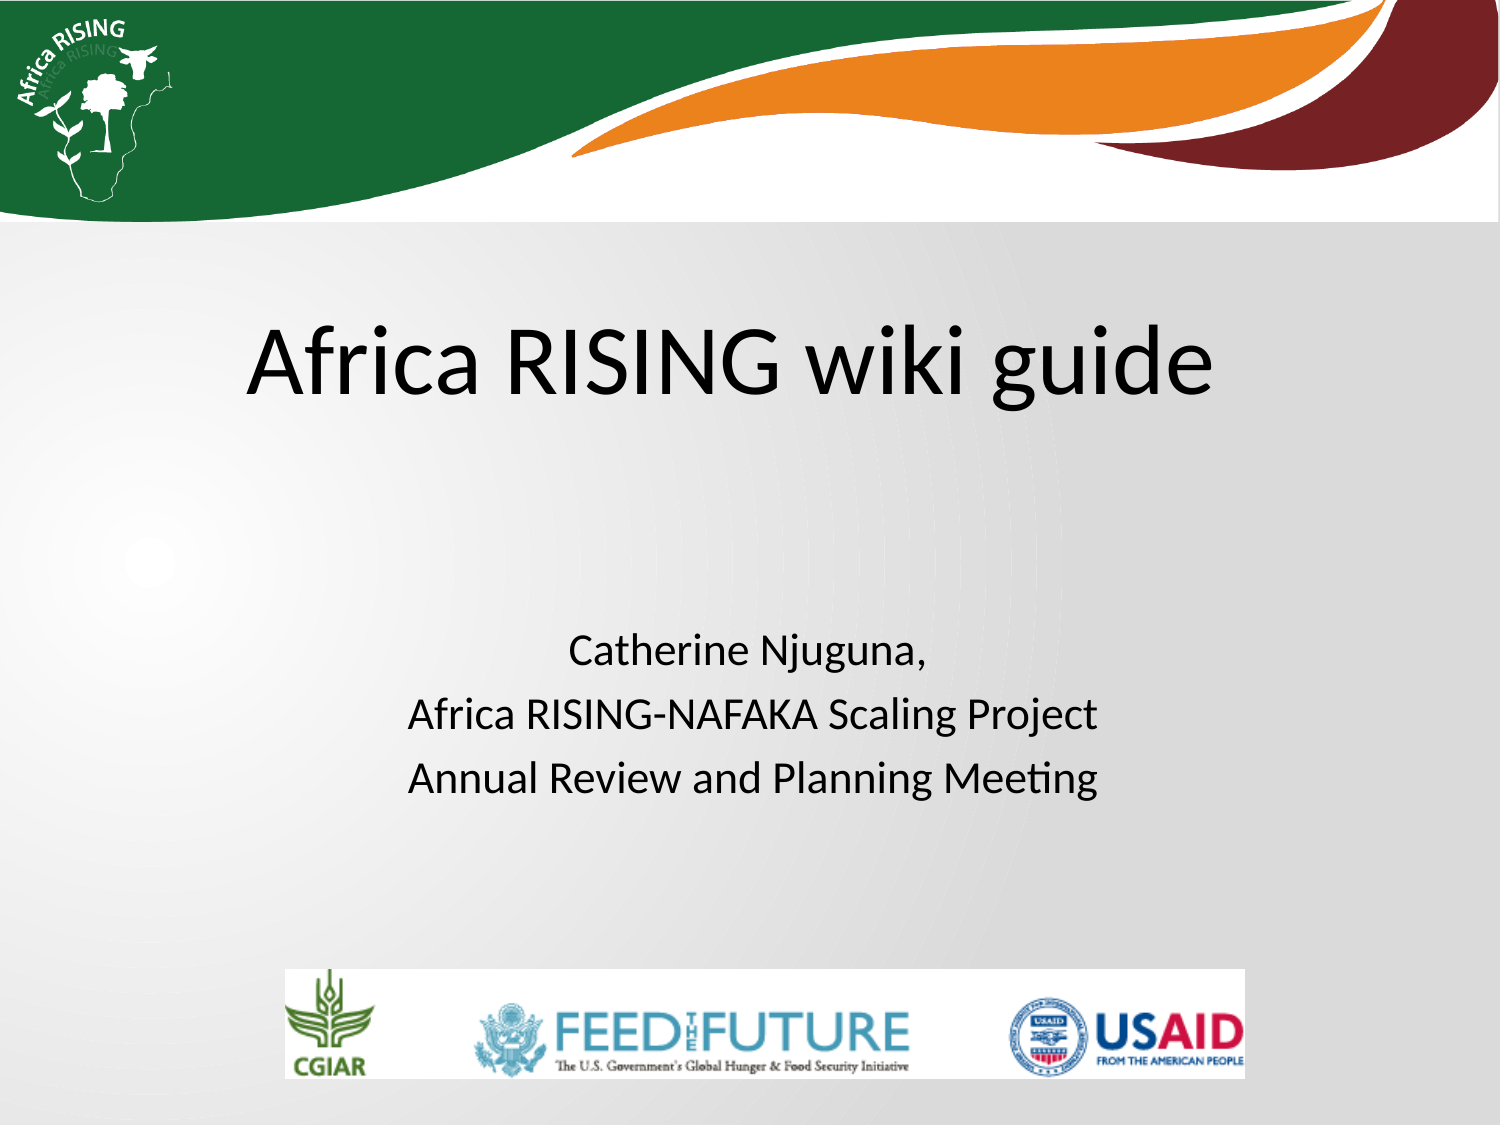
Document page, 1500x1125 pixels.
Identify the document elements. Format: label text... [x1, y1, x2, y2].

picture [0, 0, 1499, 222]
picture [285, 969, 1245, 1079]
list Africa RISING wiki guide [137, 287, 1307, 475]
list Catherine Njuguna, Africa RISING-NAFAKA Scaling Project Annual Review and Planning Meeting [312, 612, 1176, 925]
